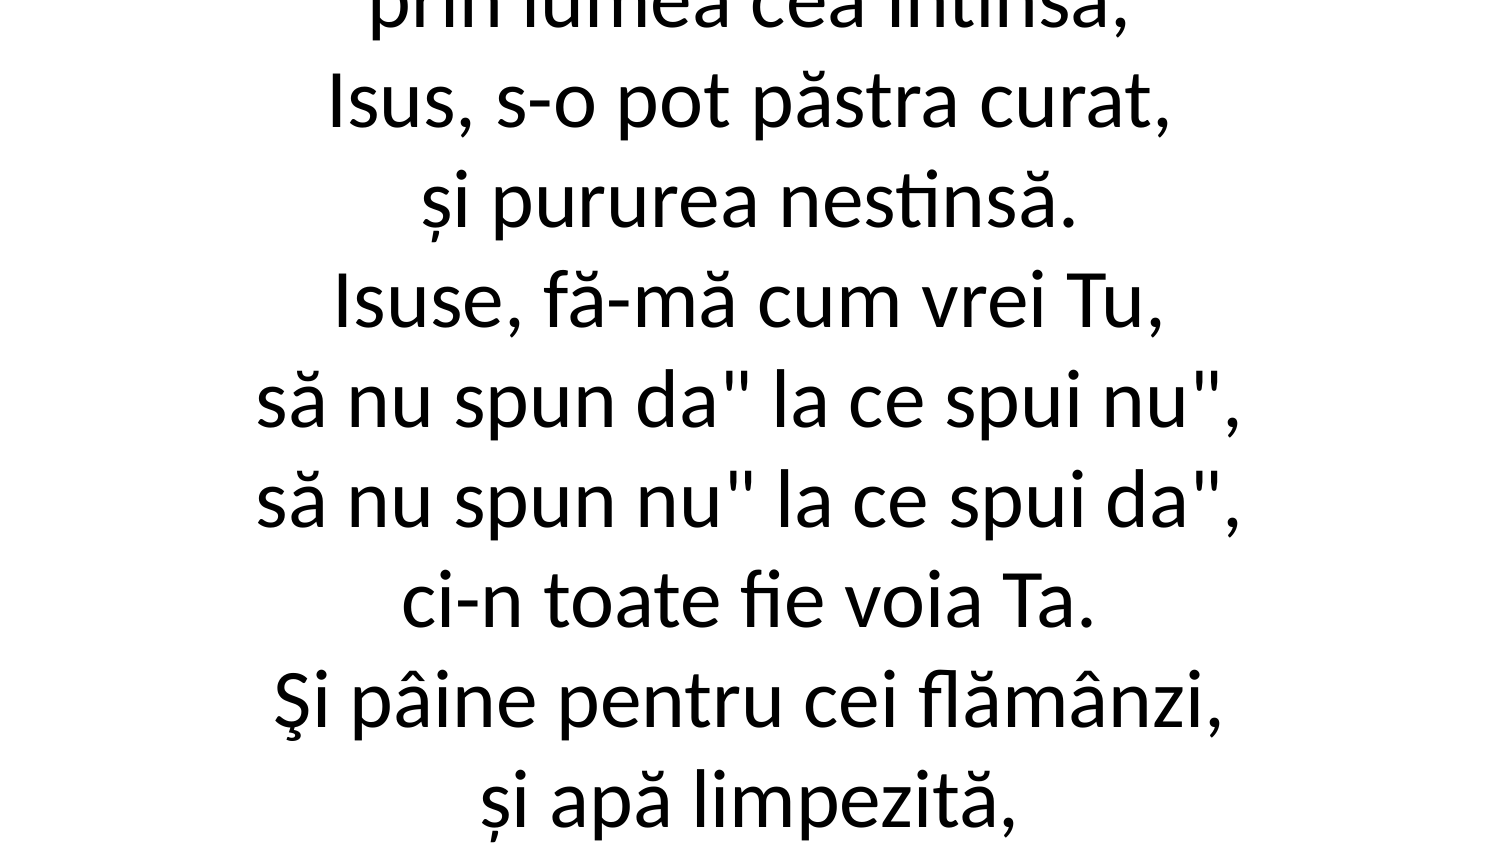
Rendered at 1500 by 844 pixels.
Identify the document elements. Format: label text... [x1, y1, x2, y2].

text_box 1. Lumină fă-mă necurmat, prin lumea cea întinsă, Isus, s-o pot păstra curat, și pururea nestinsă. Isuse, fă-mă cum vrei Tu, să nu spun da" la ce spui nu", să nu spun nu" la ce spui da", ci-n toate fie voia Ta. Şi pâine pentru cei flămânzi, și apă limpezită, și-alin plăcut la suferinzi, fă-mi viaţa mea trăită. [240, 0, 1259, 844]
